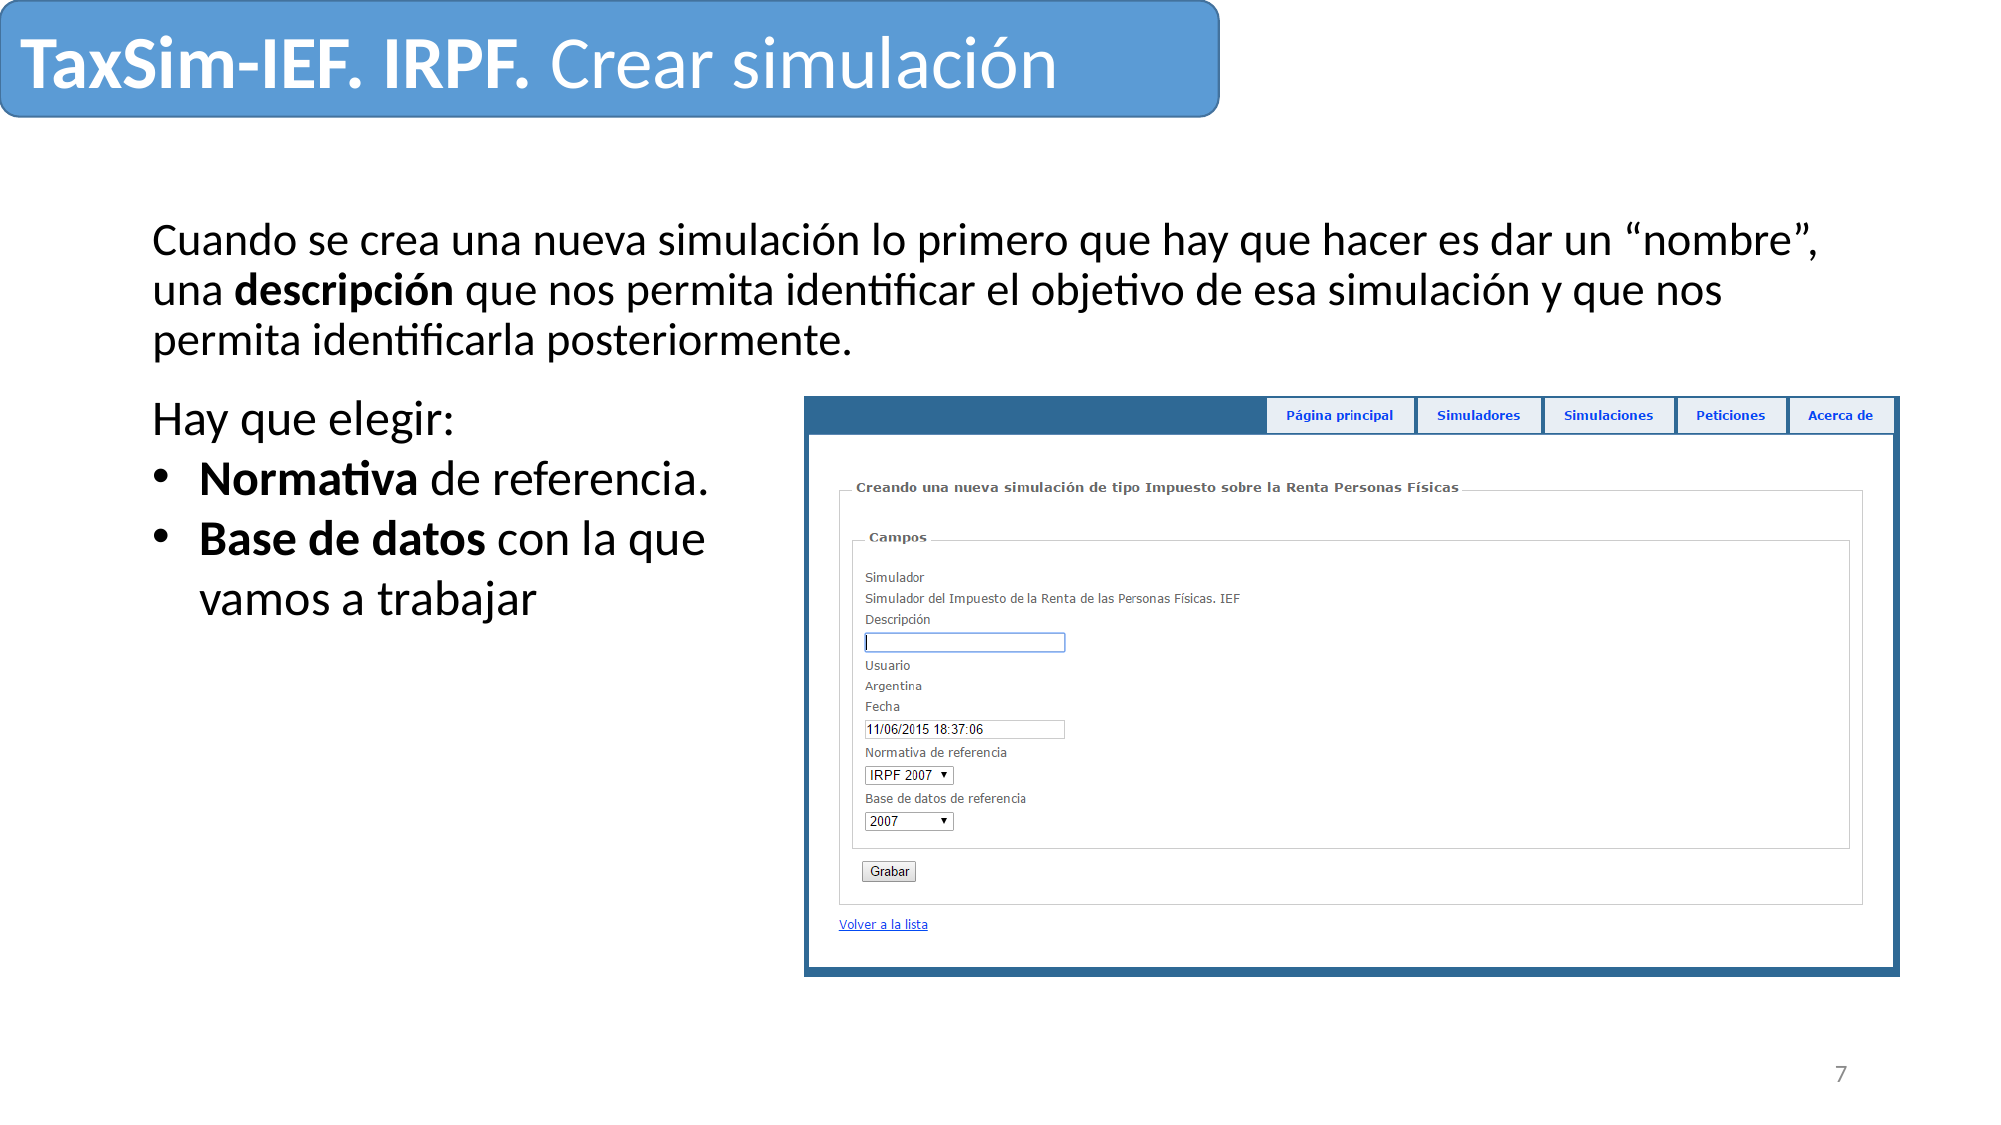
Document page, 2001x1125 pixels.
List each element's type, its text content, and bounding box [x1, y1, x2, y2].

text_box TaxSim-IEF. IRPF. Crear simulación [0, 0, 1220, 118]
slide_number 7 [1412, 1042, 1863, 1103]
list Cuando se crea una nueva simulación lo primero que hay que hacer es dar un “nombre”, una descripción que nos permita identificar el objetivo de esa simulación y que nos permita identificarla posteriormente. [137, 207, 1863, 375]
picture [804, 396, 1901, 977]
text_box Hay que elegir: Normativa de referencia. Base de datos con la que vamos a trabajar [137, 377, 735, 753]
